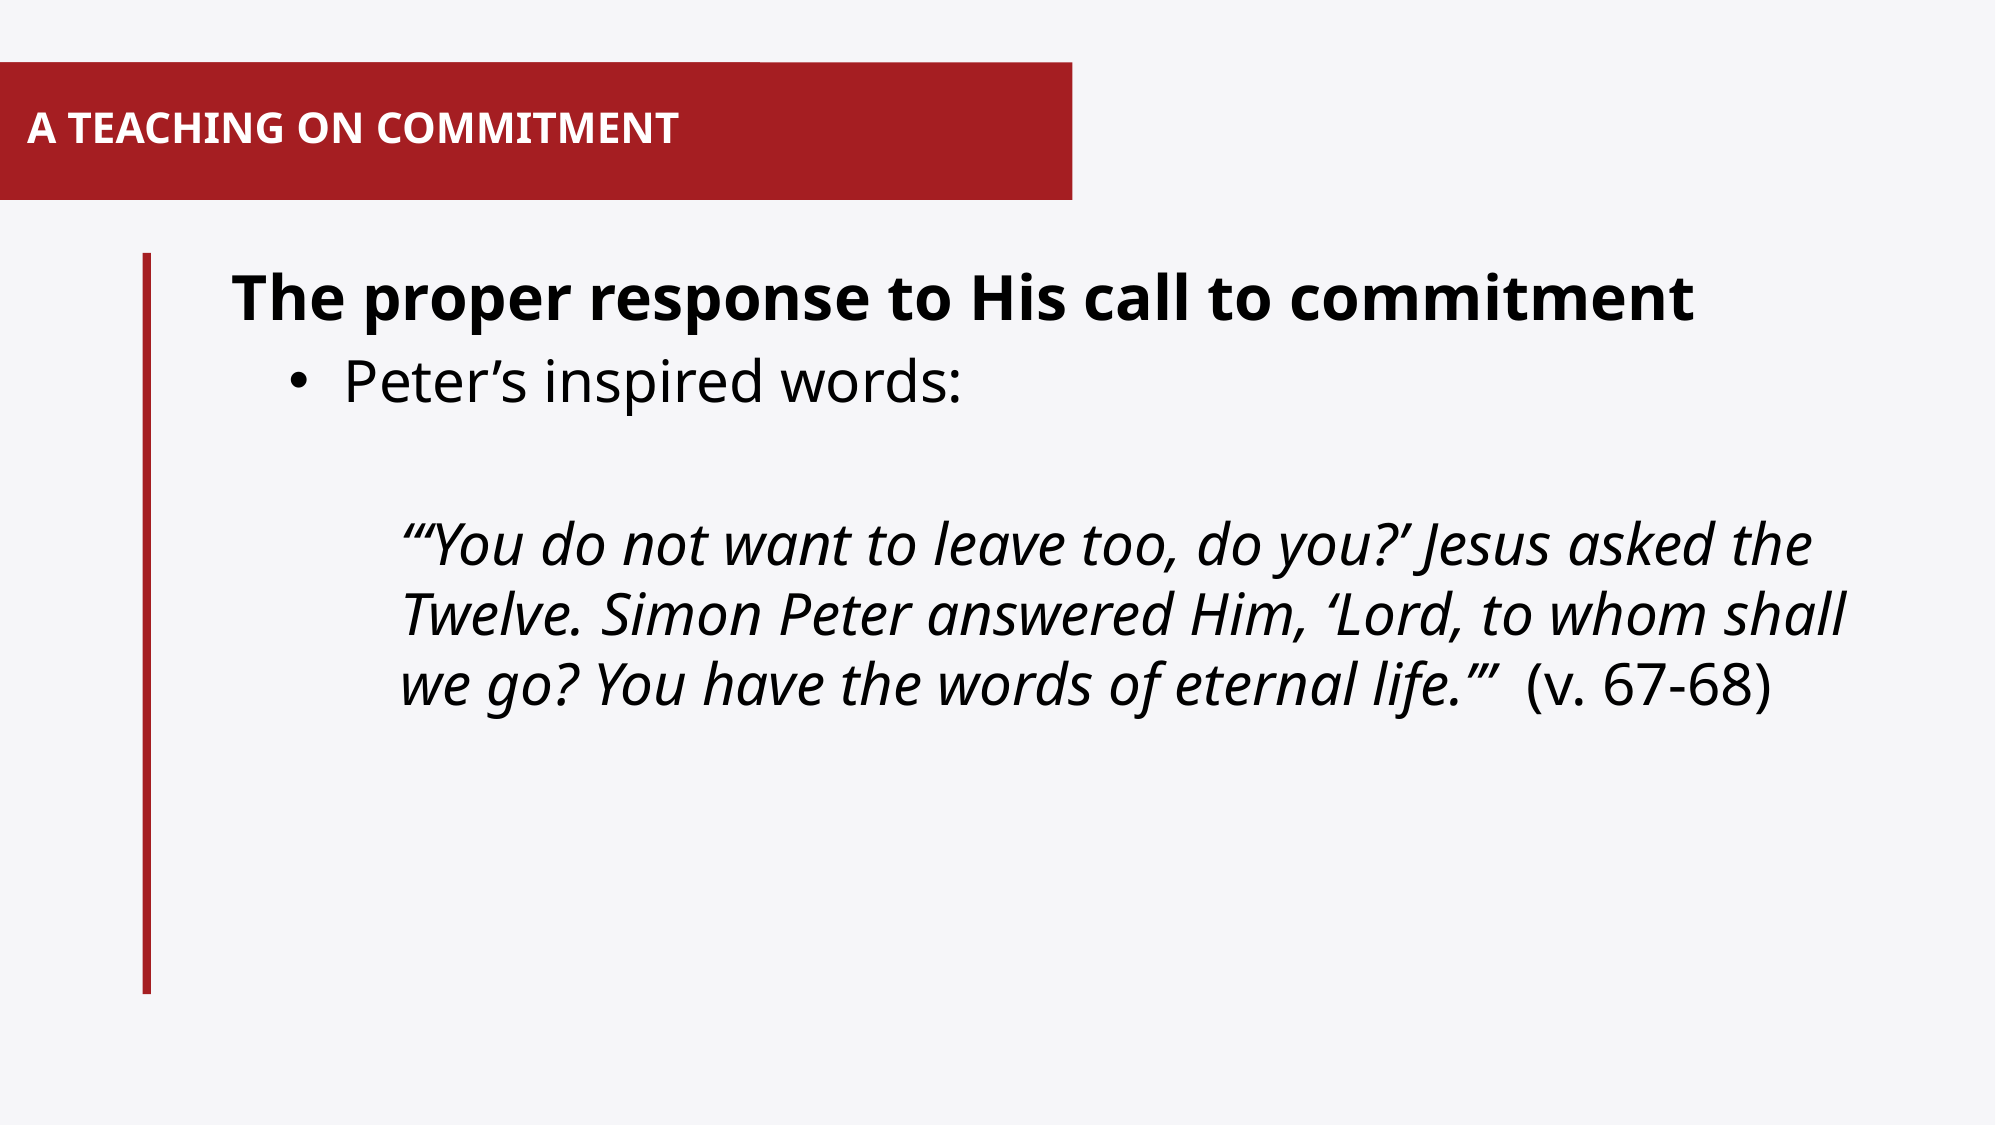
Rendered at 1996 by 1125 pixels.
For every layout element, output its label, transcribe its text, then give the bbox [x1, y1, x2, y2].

title A TEACHING ON COMMITMENT [0, 62, 1073, 200]
subtitle The proper response to His call to commitment Peter’s inspired words: “‘You do not want to leave too, do you?’ Jesus asked the Twelve. Simon Peter answered Him, ‘Lord, to whom shall we go? You have the words of eternal life.’” (v. 67-68) [197, 249, 1885, 1063]
